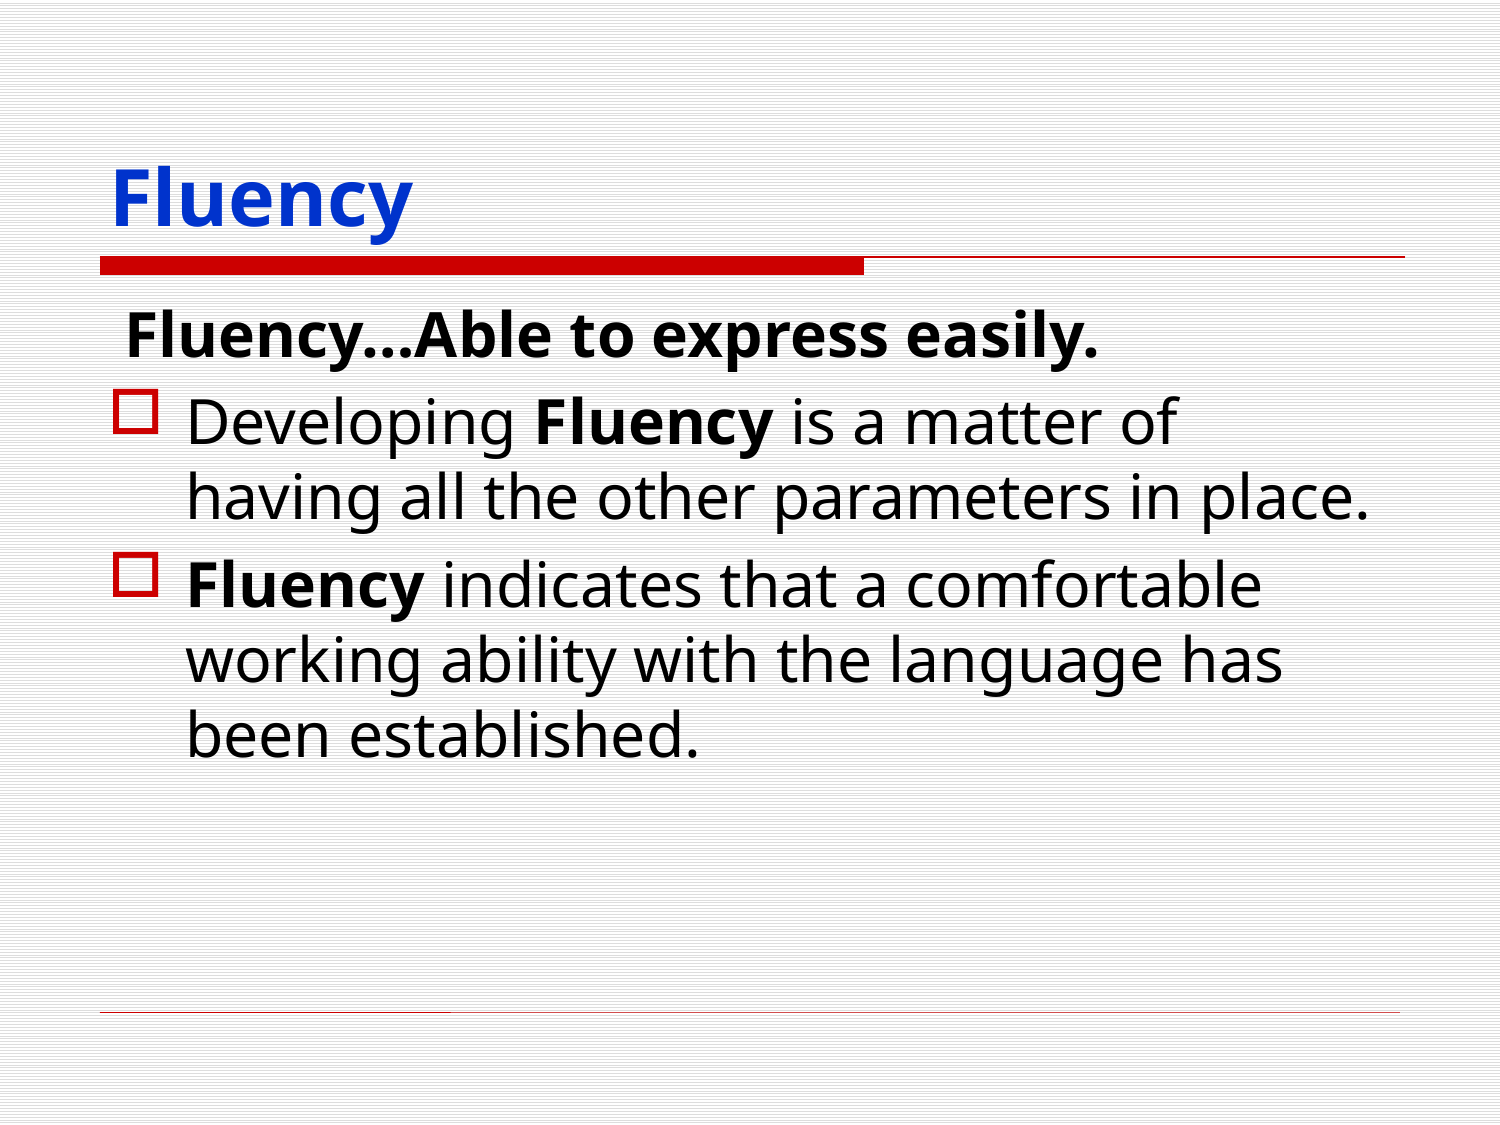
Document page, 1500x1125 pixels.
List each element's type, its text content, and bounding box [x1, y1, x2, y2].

list Fluency…Able to express easily. Developing Fluency is a matter of having all the other parameters in place. Fluency indicates that a comfortable working ability with the language has been established. [92, 287, 1406, 988]
title Fluency [93, 49, 1407, 250]
